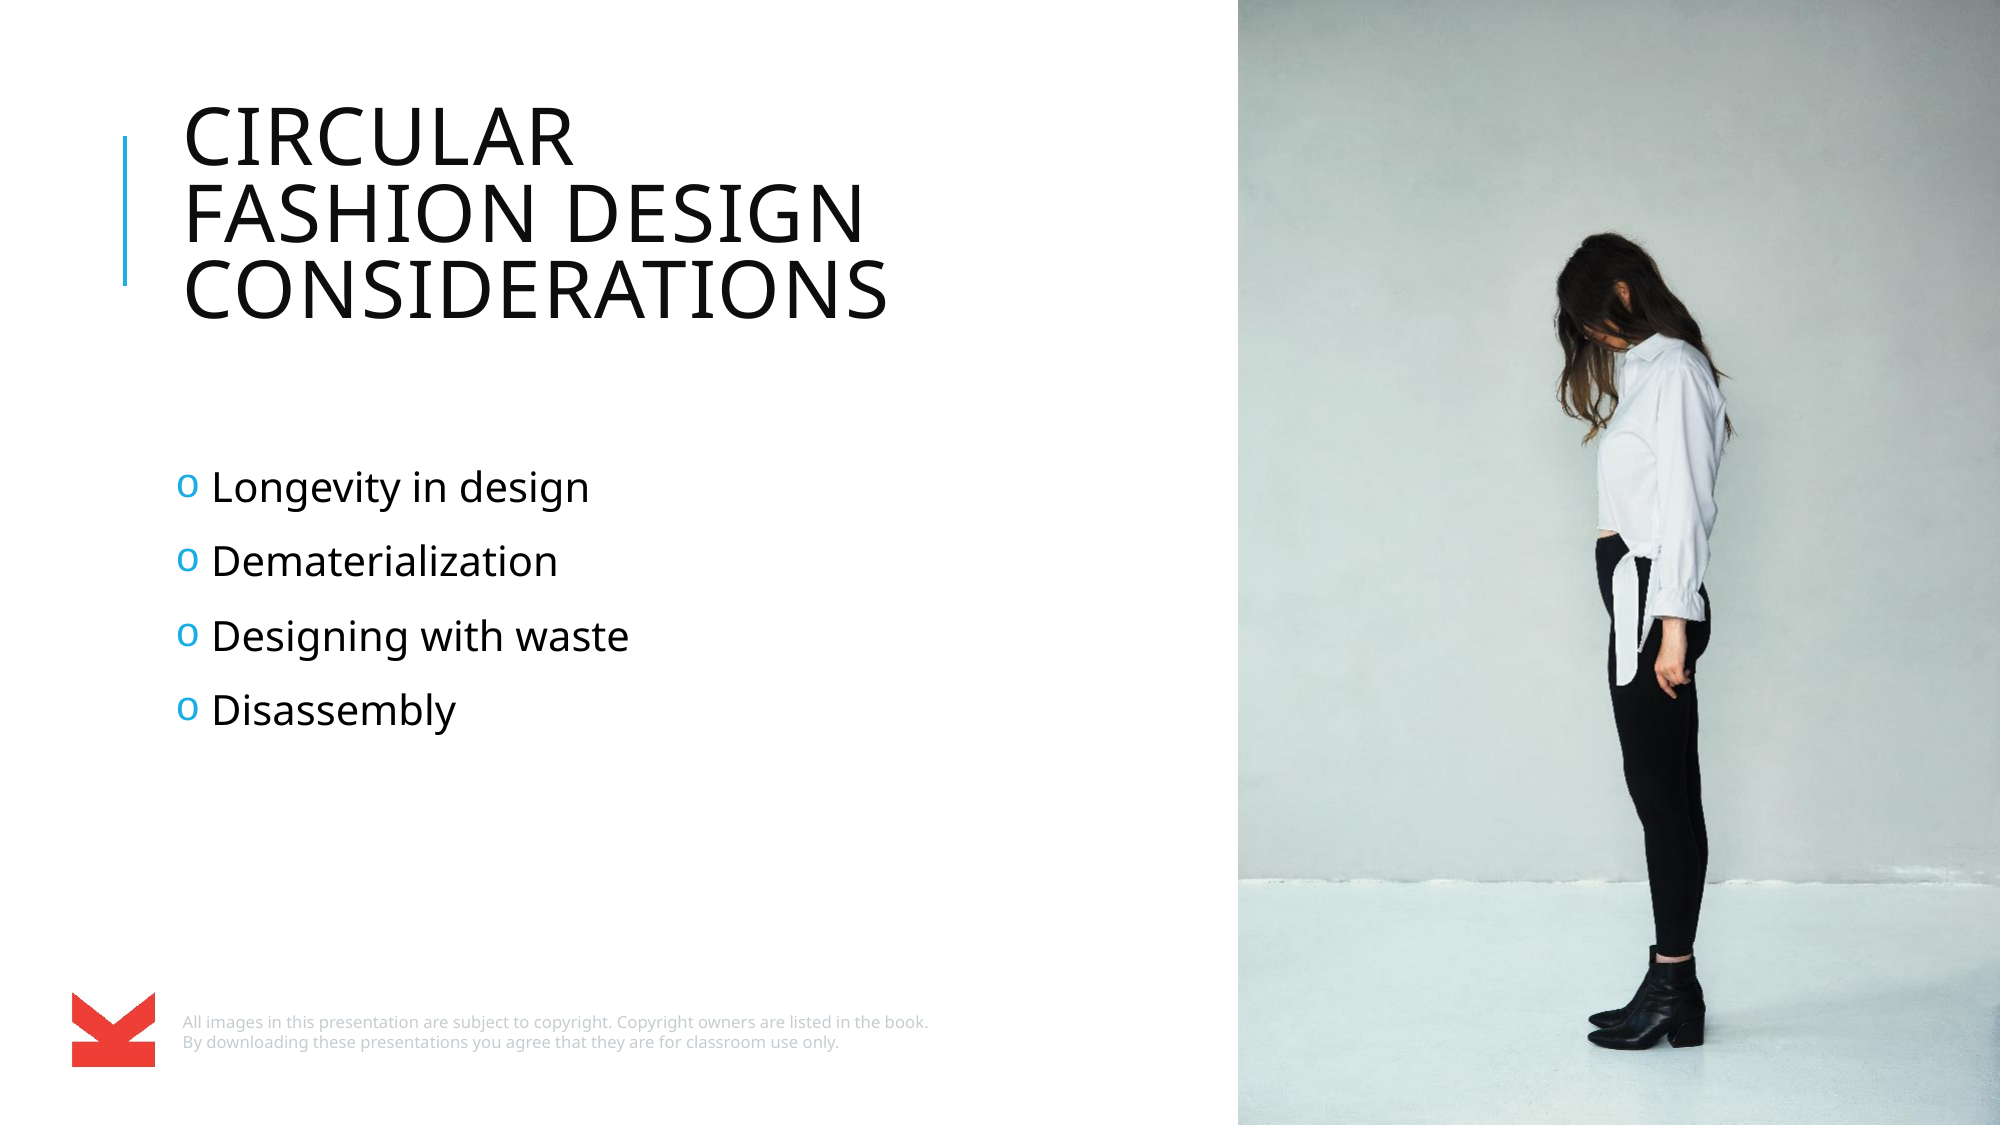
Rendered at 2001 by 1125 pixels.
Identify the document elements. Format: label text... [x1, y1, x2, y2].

picture [50, 970, 175, 1095]
title Circular fashion design considerations [168, 96, 1164, 342]
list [1238, 0, 2000, 1125]
text_box All images in this presentation are subject to copyright. Copyright owners are listed in the book. By downloading these presentations you agree that they are for classroom use only. [180, 1004, 1187, 1060]
list Longevity in design Dematerialization Designing with waste Disassembly [168, 375, 1164, 990]
